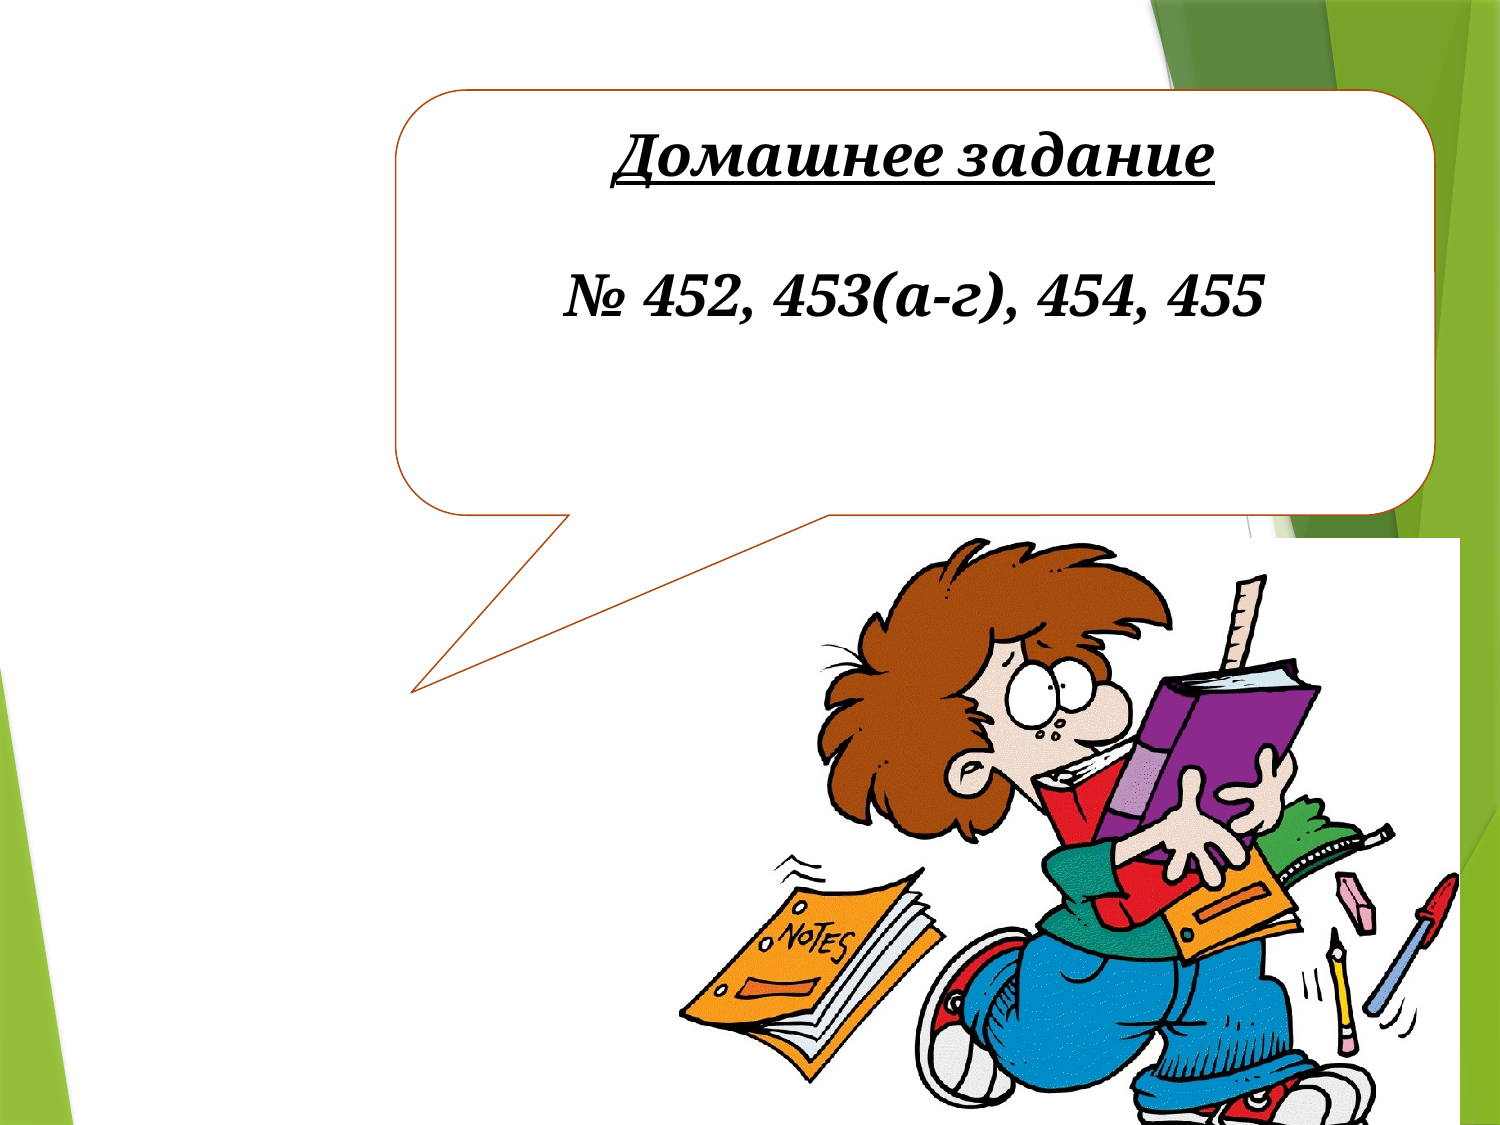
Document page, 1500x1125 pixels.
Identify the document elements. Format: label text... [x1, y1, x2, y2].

text_box Домашнее задание № 452, 453(а-г), 454, 455 [395, 90, 1436, 693]
picture [678, 538, 1460, 1125]
